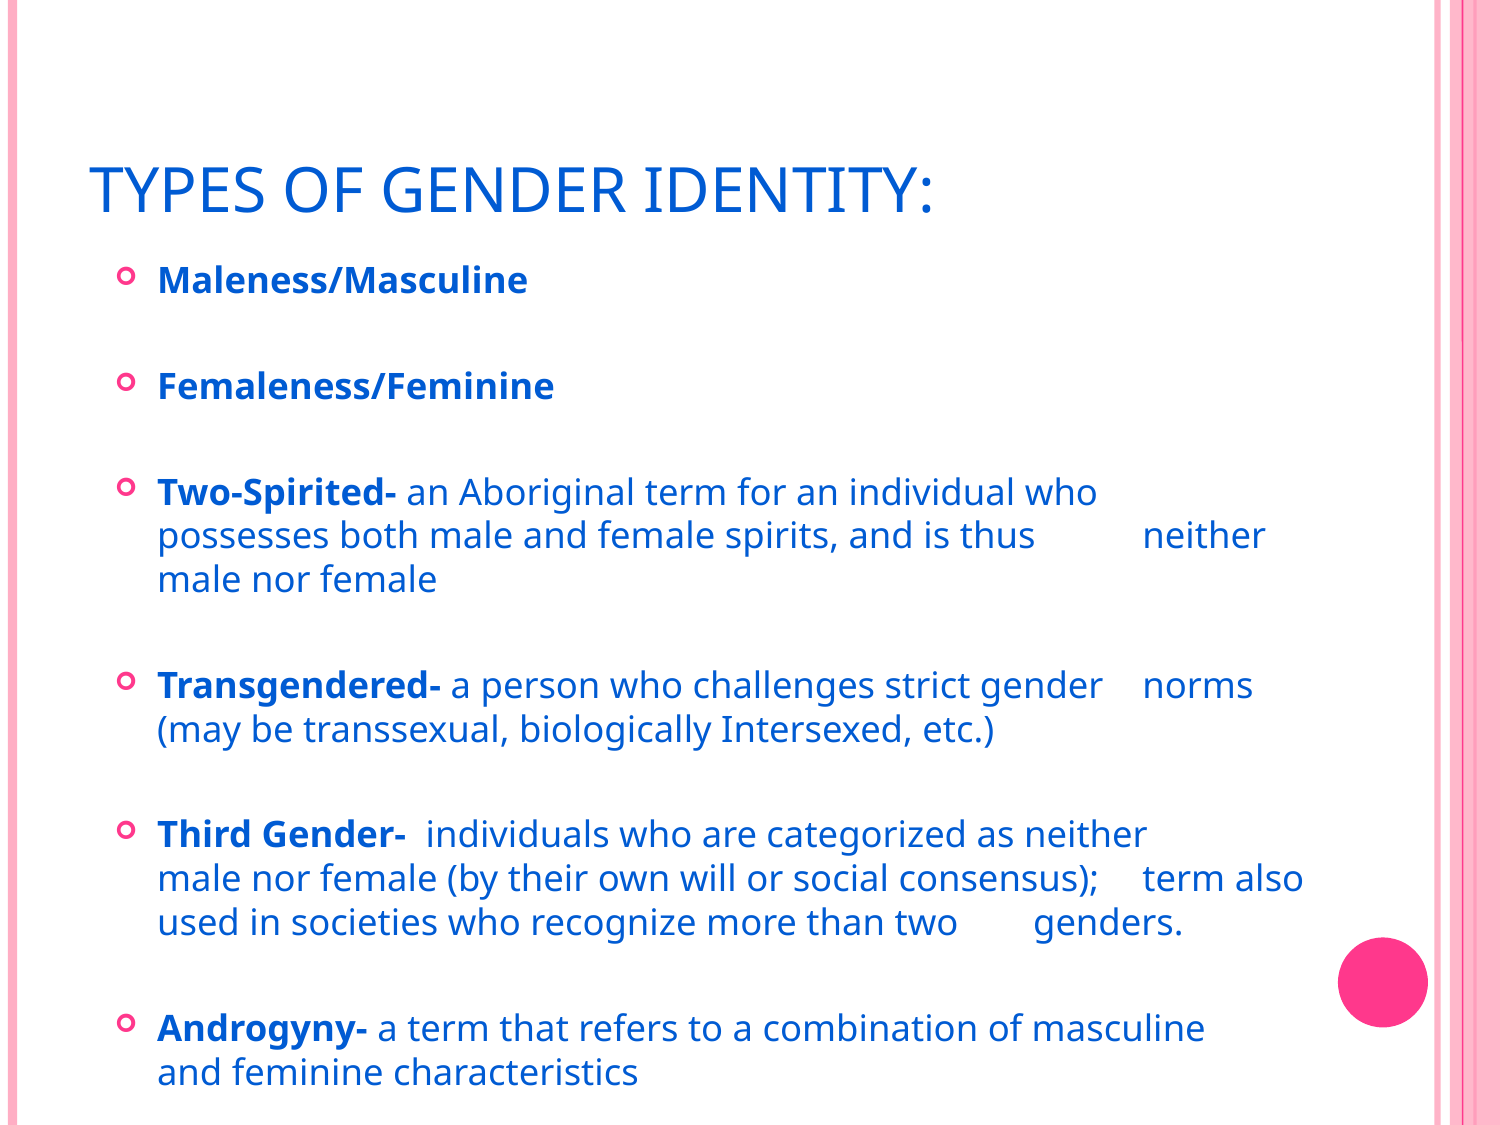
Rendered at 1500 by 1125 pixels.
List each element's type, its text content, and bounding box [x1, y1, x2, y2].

title TYPES OF GENDER IDENTITY: [75, 45, 1300, 233]
list Maleness/Masculine Femaleness/Feminine Two-Spirited- an Aboriginal term for an individual who possesses both male and female spirits, and is thus neither male nor female Transgendered- a person who challenges strict gender norms (may be transsexual, biologically Intersexed, etc.) Third Gender- individuals who are categorized as neither male nor female (by their own will or social consensus); term also used in societies who recognize more than two genders. Androgyny- a term that refers to a combination of masculine and feminine characteristics [99, 249, 1325, 1100]
